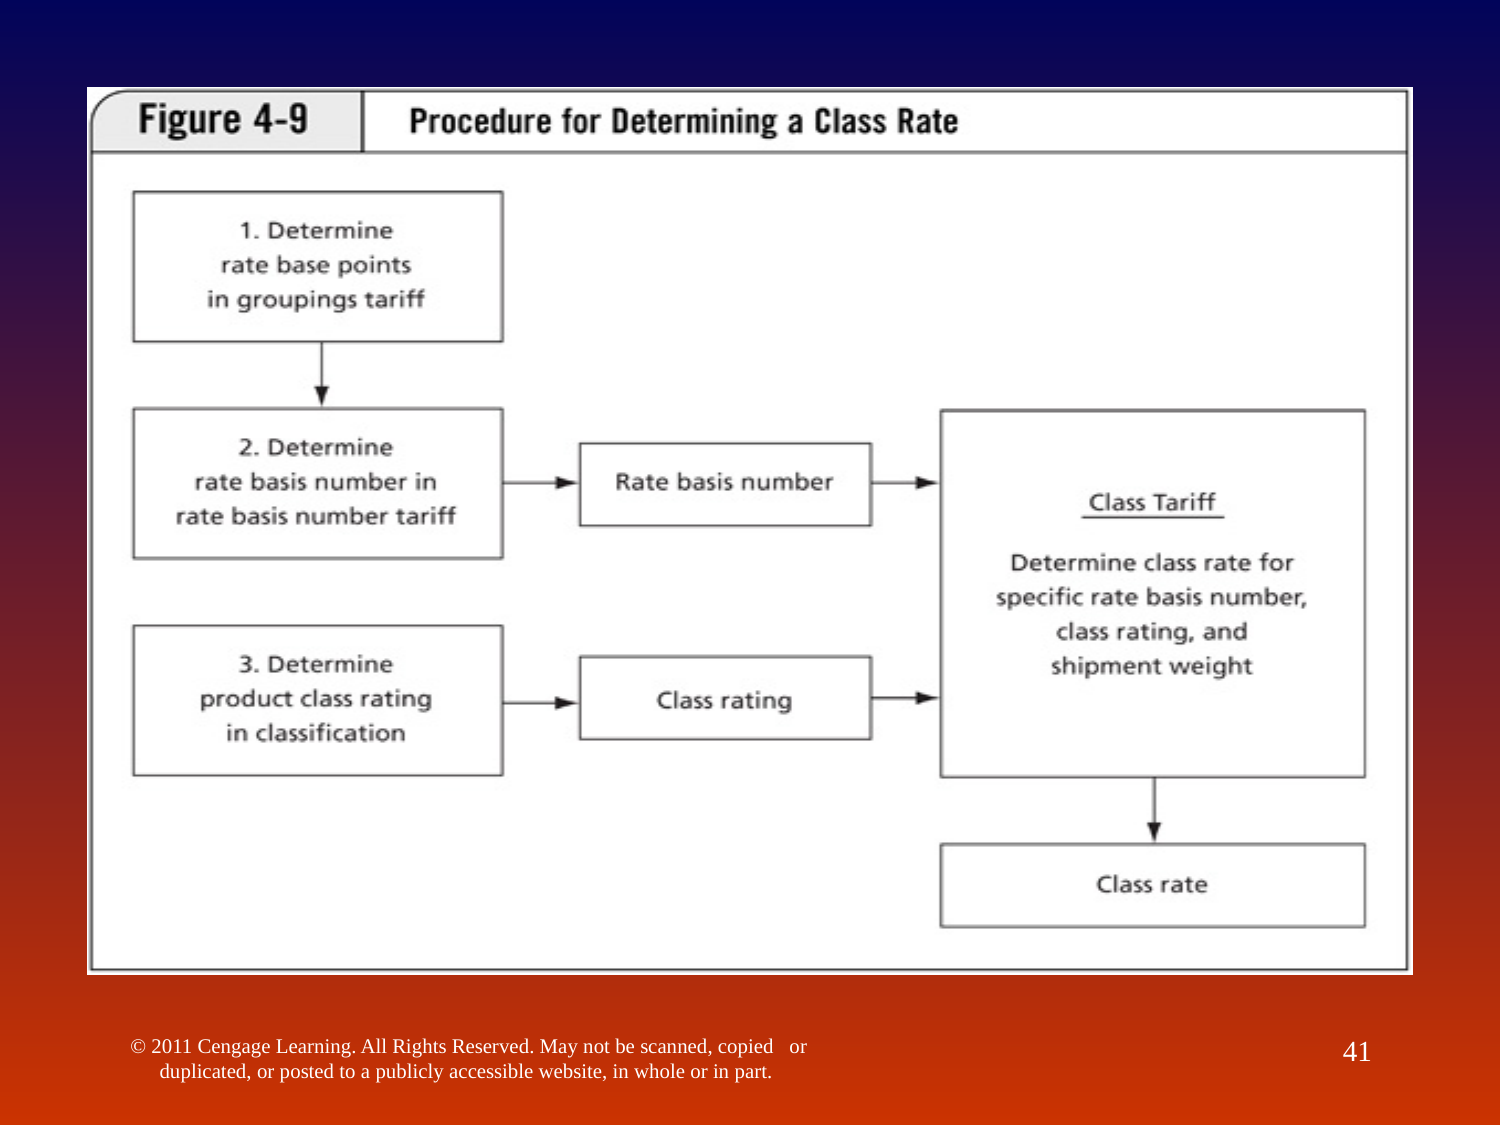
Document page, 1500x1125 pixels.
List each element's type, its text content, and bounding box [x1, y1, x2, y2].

picture [87, 87, 1413, 976]
slide_number 41 [1074, 1024, 1388, 1101]
footer © 2011 Cengage Learning. All Rights Reserved. May not be scanned, copied or duplicated, or posted to a publicly accessible website, in whole or in part. [112, 1024, 826, 1101]
